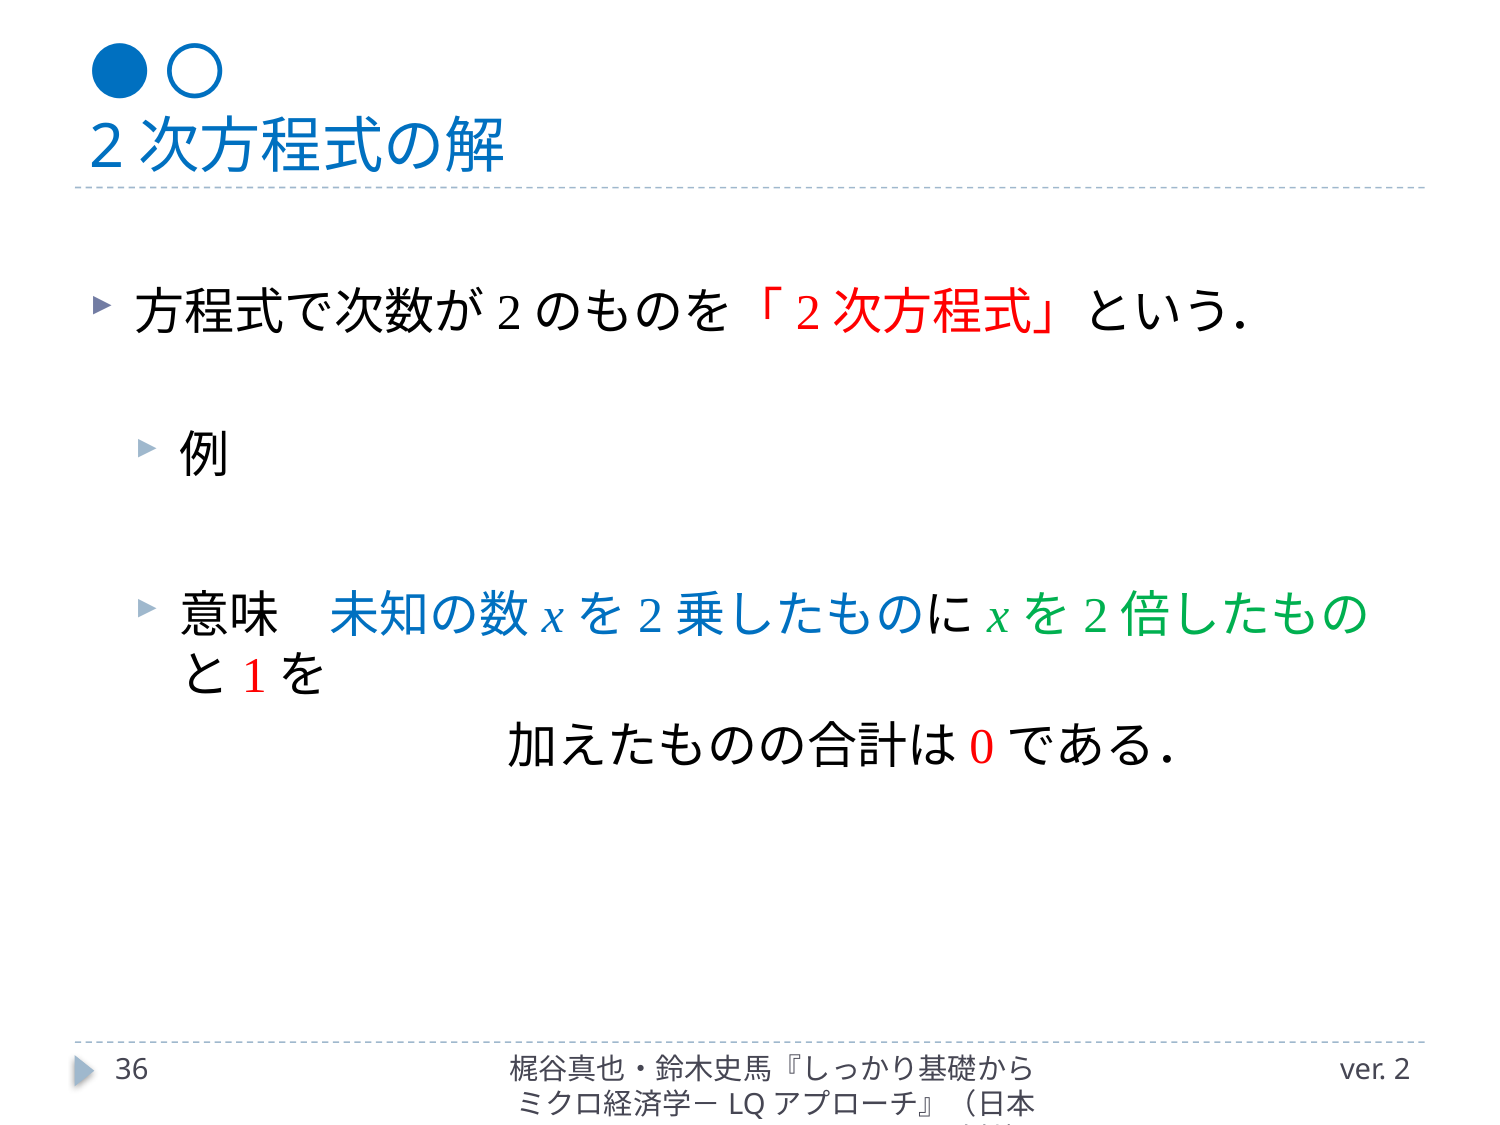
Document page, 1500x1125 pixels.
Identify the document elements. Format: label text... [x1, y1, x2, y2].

footer 梶谷真也・鈴木史馬『しっかり基礎からミクロ経済学－LQアプローチ』（日本評論社） [475, 1042, 1050, 1103]
slide_number ver. 2 [1050, 1042, 1426, 1103]
slide_number 36 [100, 1042, 426, 1103]
title ●〇 2次方程式の解 [75, 24, 1425, 188]
